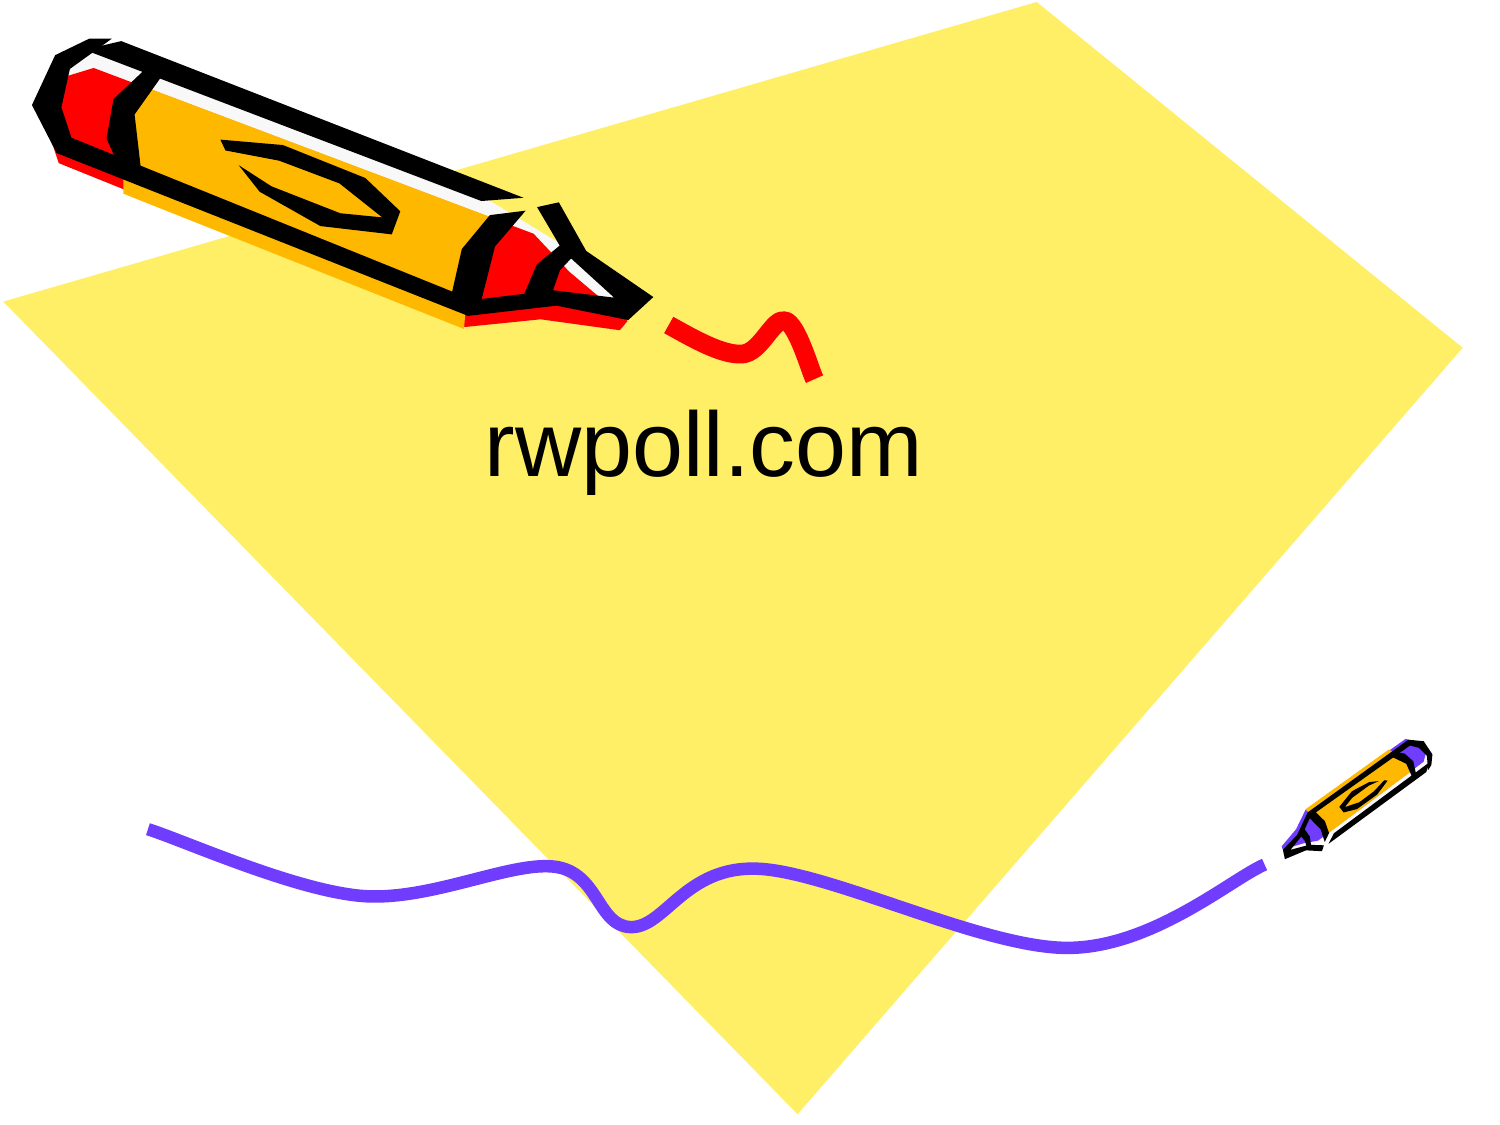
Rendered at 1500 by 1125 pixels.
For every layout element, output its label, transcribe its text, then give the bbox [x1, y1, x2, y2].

list rwpoll.com [208, 377, 1200, 824]
